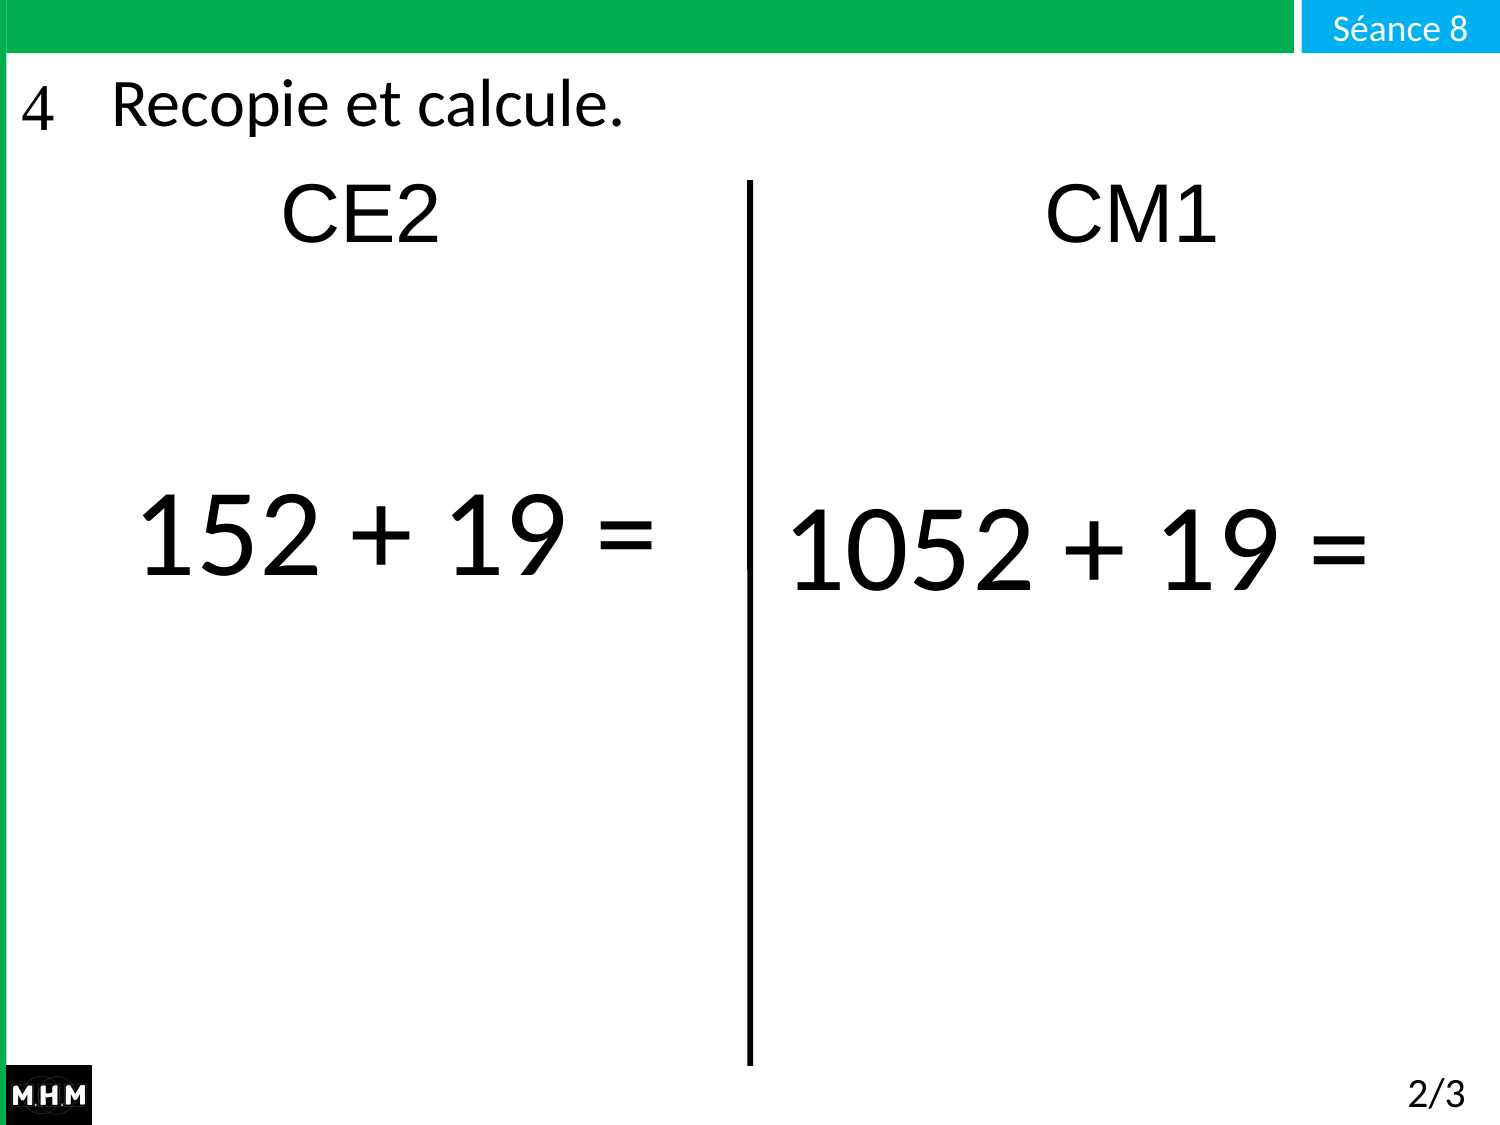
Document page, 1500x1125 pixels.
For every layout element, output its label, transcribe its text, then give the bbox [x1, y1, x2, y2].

title Recopie et calcule. [96, 60, 1391, 150]
text_box 152 + 19 = [118, 442, 679, 608]
list 2/3 [1373, 1064, 1500, 1125]
text_box CE2 CM1 [265, 152, 1240, 260]
picture [6, 1065, 92, 1125]
text_box 1052 + 19 = [767, 457, 1388, 623]
